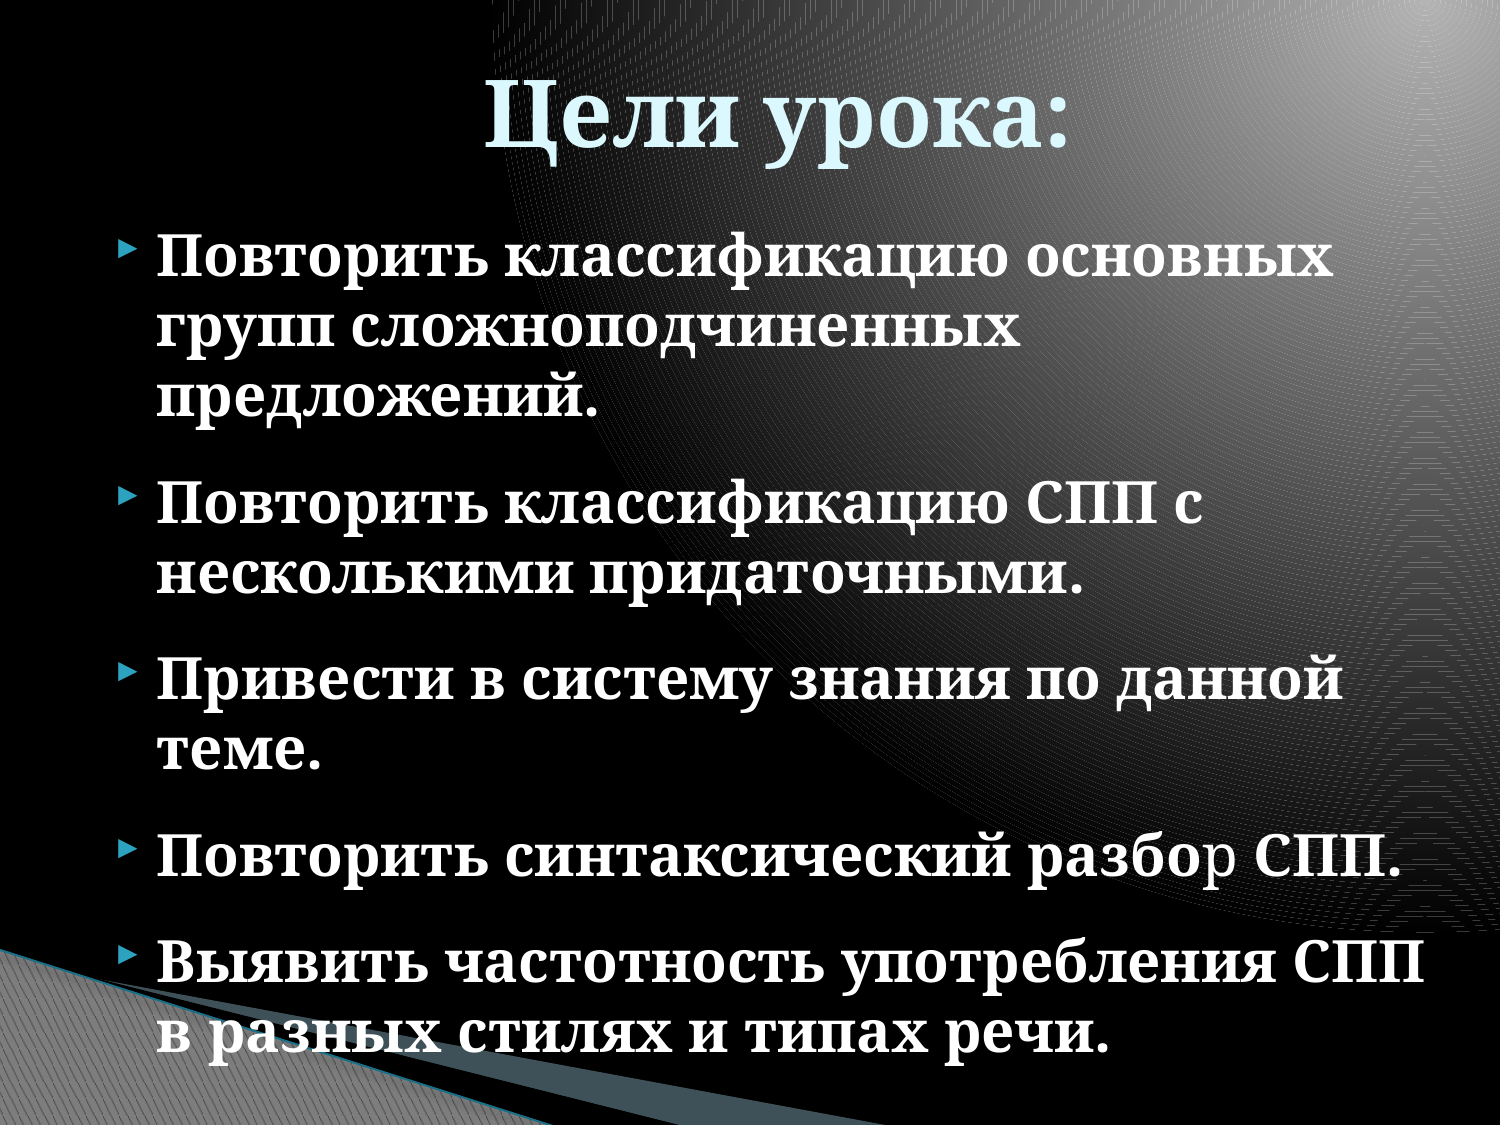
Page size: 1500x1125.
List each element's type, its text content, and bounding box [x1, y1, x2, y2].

list Повторить классификацию основных групп сложноподчиненных предложений. Повторить классификацию СПП с несколькими придаточными. Привести в систему знания по данной теме. Повторить синтаксический разбор СПП. Выявить частотность употребления СПП в разных стилях и типах речи. [82, 210, 1477, 1008]
picture [0, 952, 543, 1125]
title Цели урока: [140, 35, 1416, 186]
